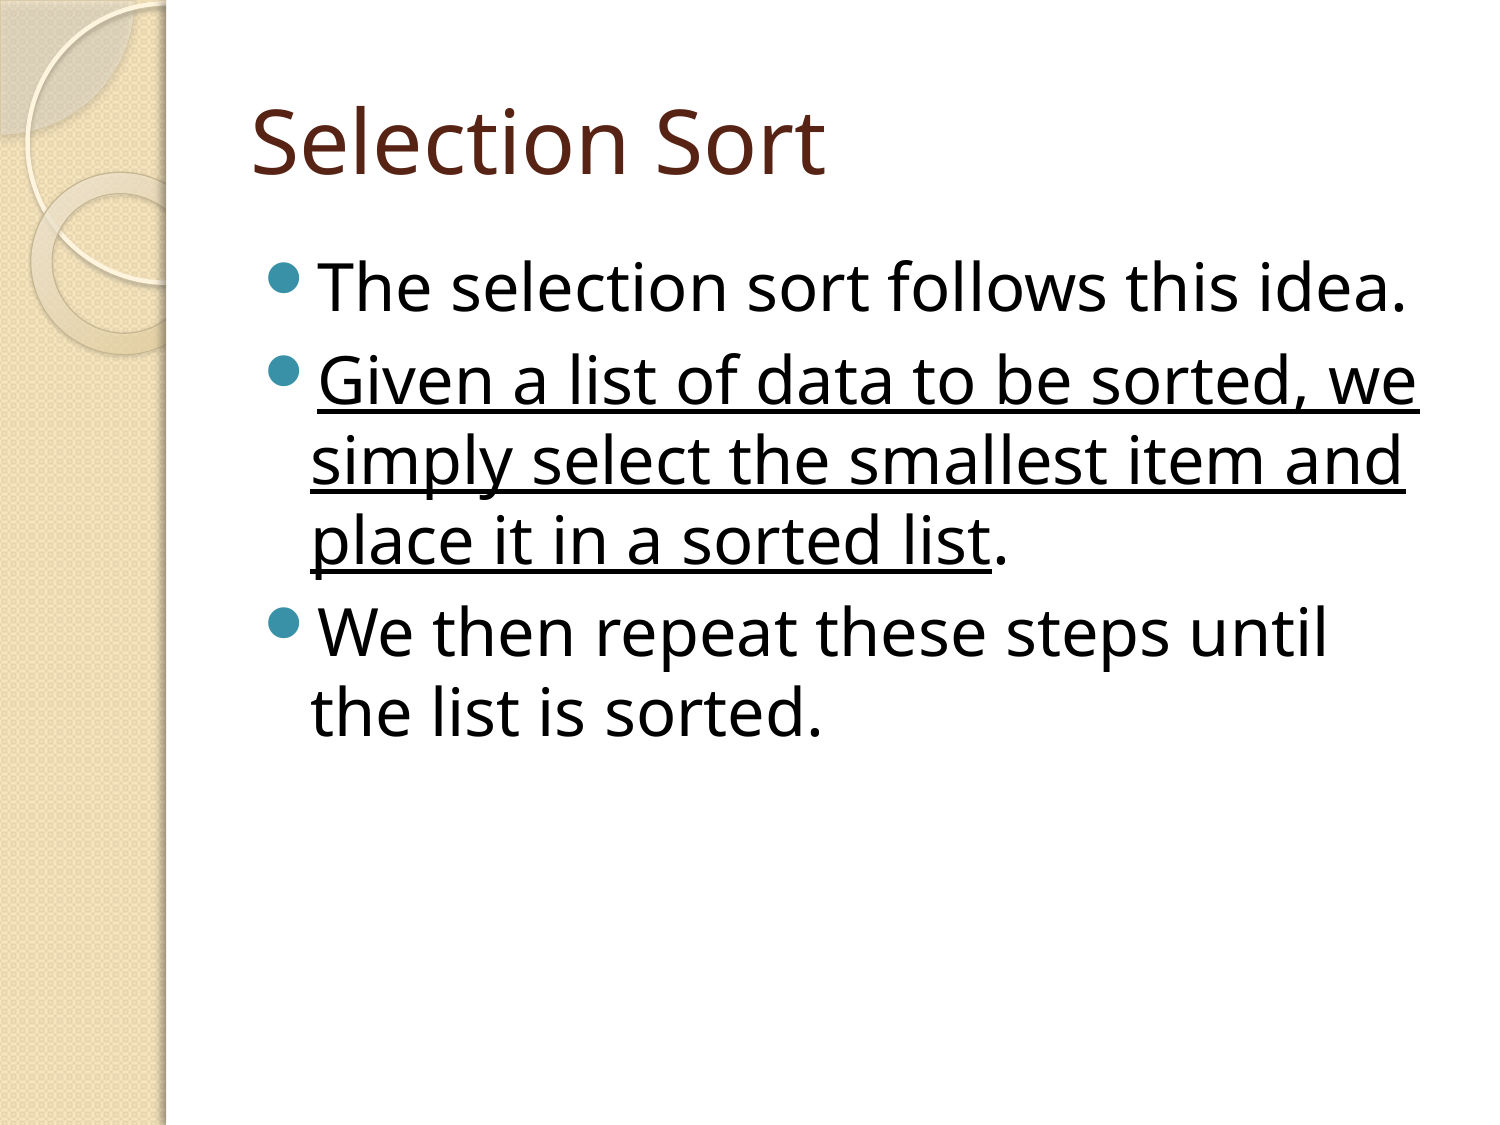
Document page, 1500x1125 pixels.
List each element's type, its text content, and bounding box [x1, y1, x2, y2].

title Selection Sort [235, 45, 1466, 233]
list The selection sort follows this idea. Given a list of data to be sorted, we simply select the smallest item and place it in a sorted list. We then repeat these steps until the list is sorted. [235, 237, 1466, 1026]
